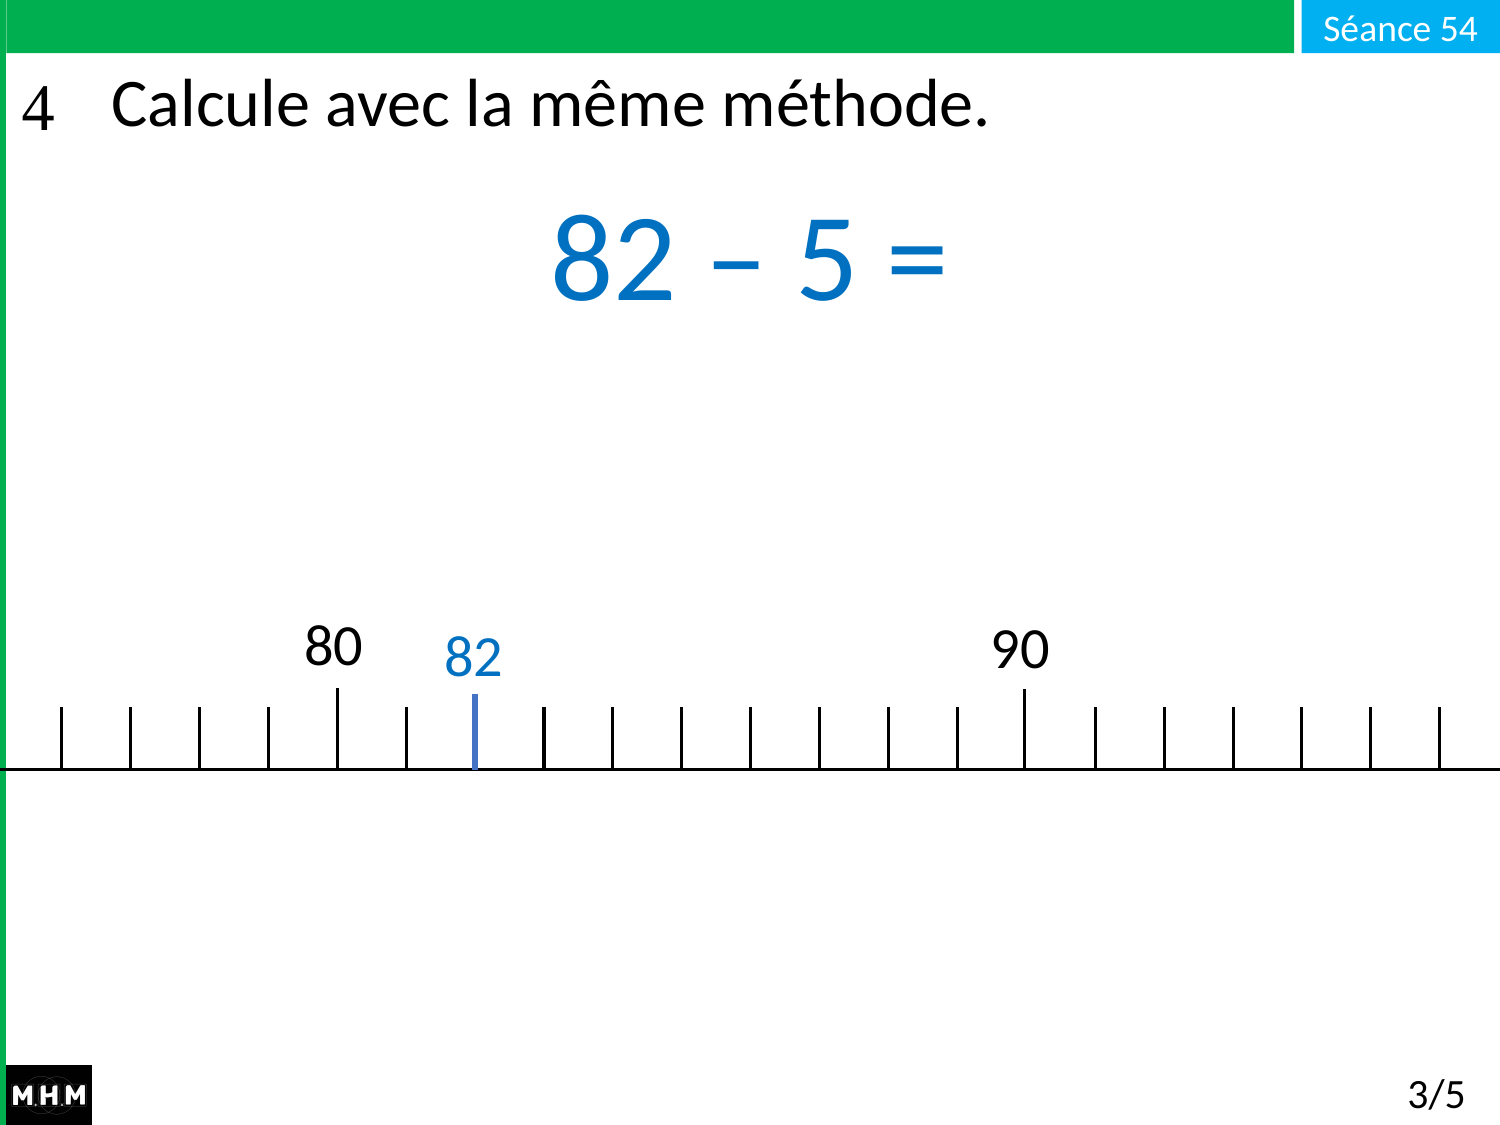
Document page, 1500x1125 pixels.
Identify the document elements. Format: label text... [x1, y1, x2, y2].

text_box 80 [289, 599, 395, 685]
picture [6, 1065, 92, 1125]
text_box 82 – 5 = [522, 167, 978, 333]
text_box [0, 688, 1500, 770]
list 3/5 [1373, 1064, 1500, 1125]
text_box 82 [429, 610, 530, 688]
title Calcule avec la même méthode. [96, 60, 1391, 150]
text_box 90 [975, 603, 1074, 688]
